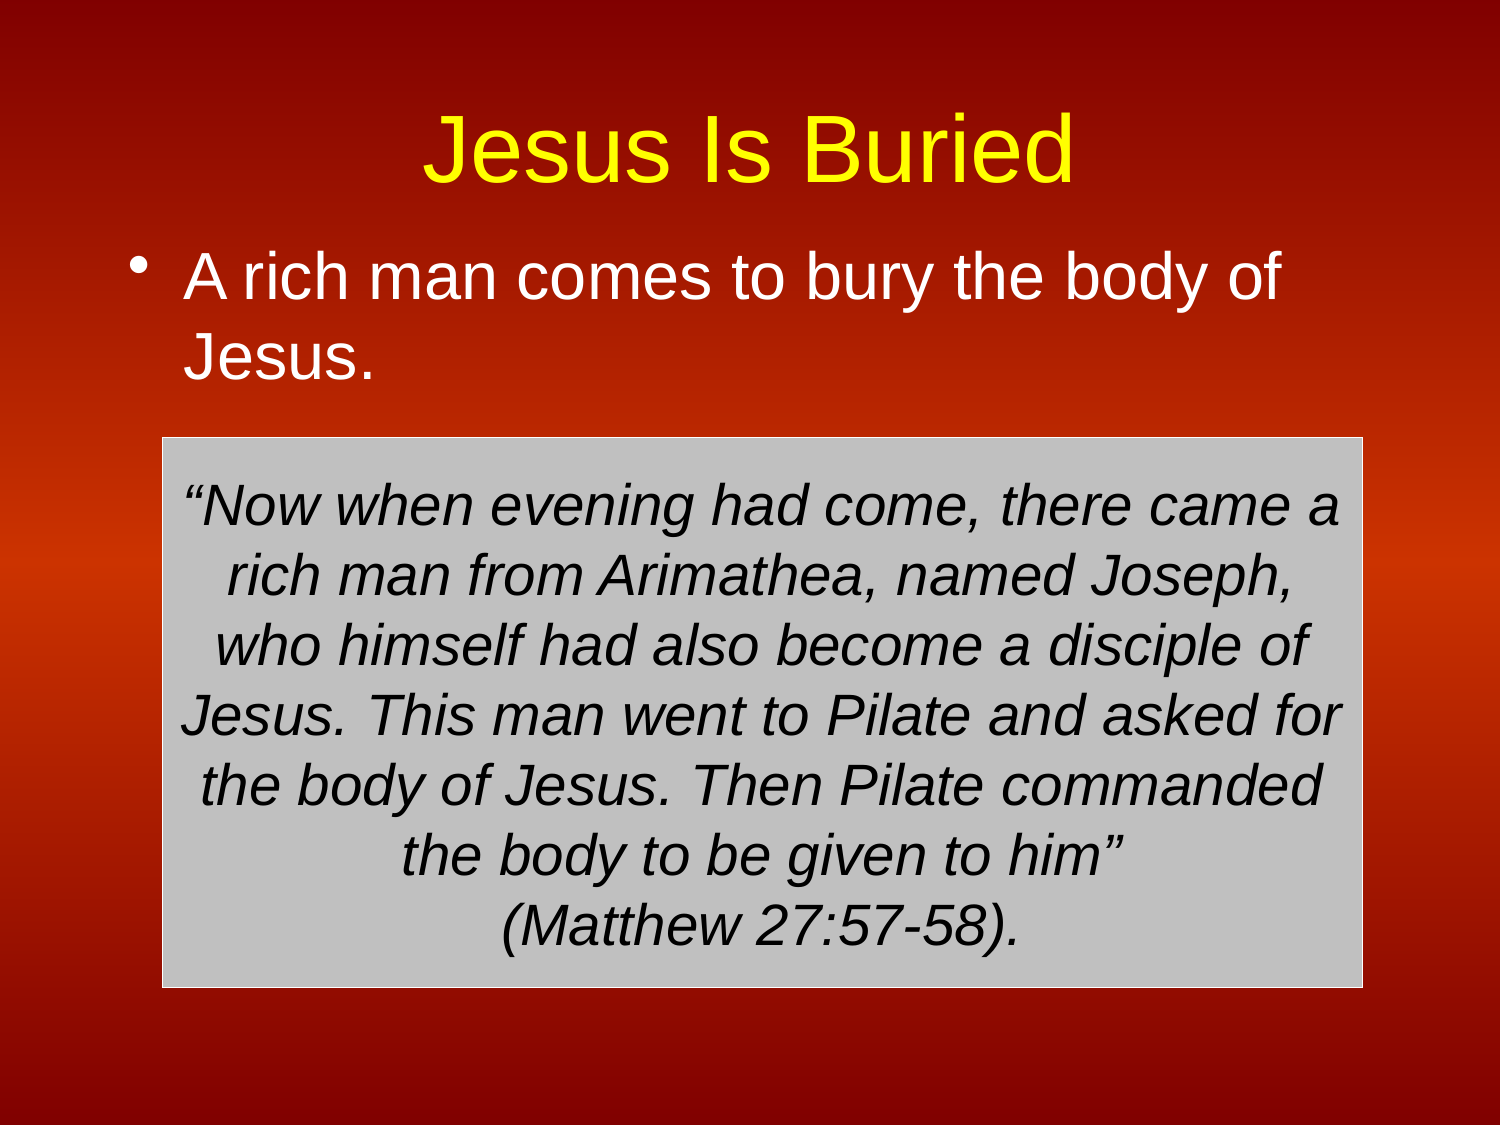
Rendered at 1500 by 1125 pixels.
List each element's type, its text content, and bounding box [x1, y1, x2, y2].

text_box “Now when evening had come, there came a rich man from Arimathea, named Joseph, who himself had also become a disciple of Jesus. This man went to Pilate and asked for the body of Jesus. Then Pilate commanded the body to be given to him” (Matthew 27:57-58). [162, 437, 1363, 988]
list A rich man comes to bury the body of Jesus. [112, 224, 1463, 1125]
title Jesus Is Buried [37, 50, 1463, 238]
